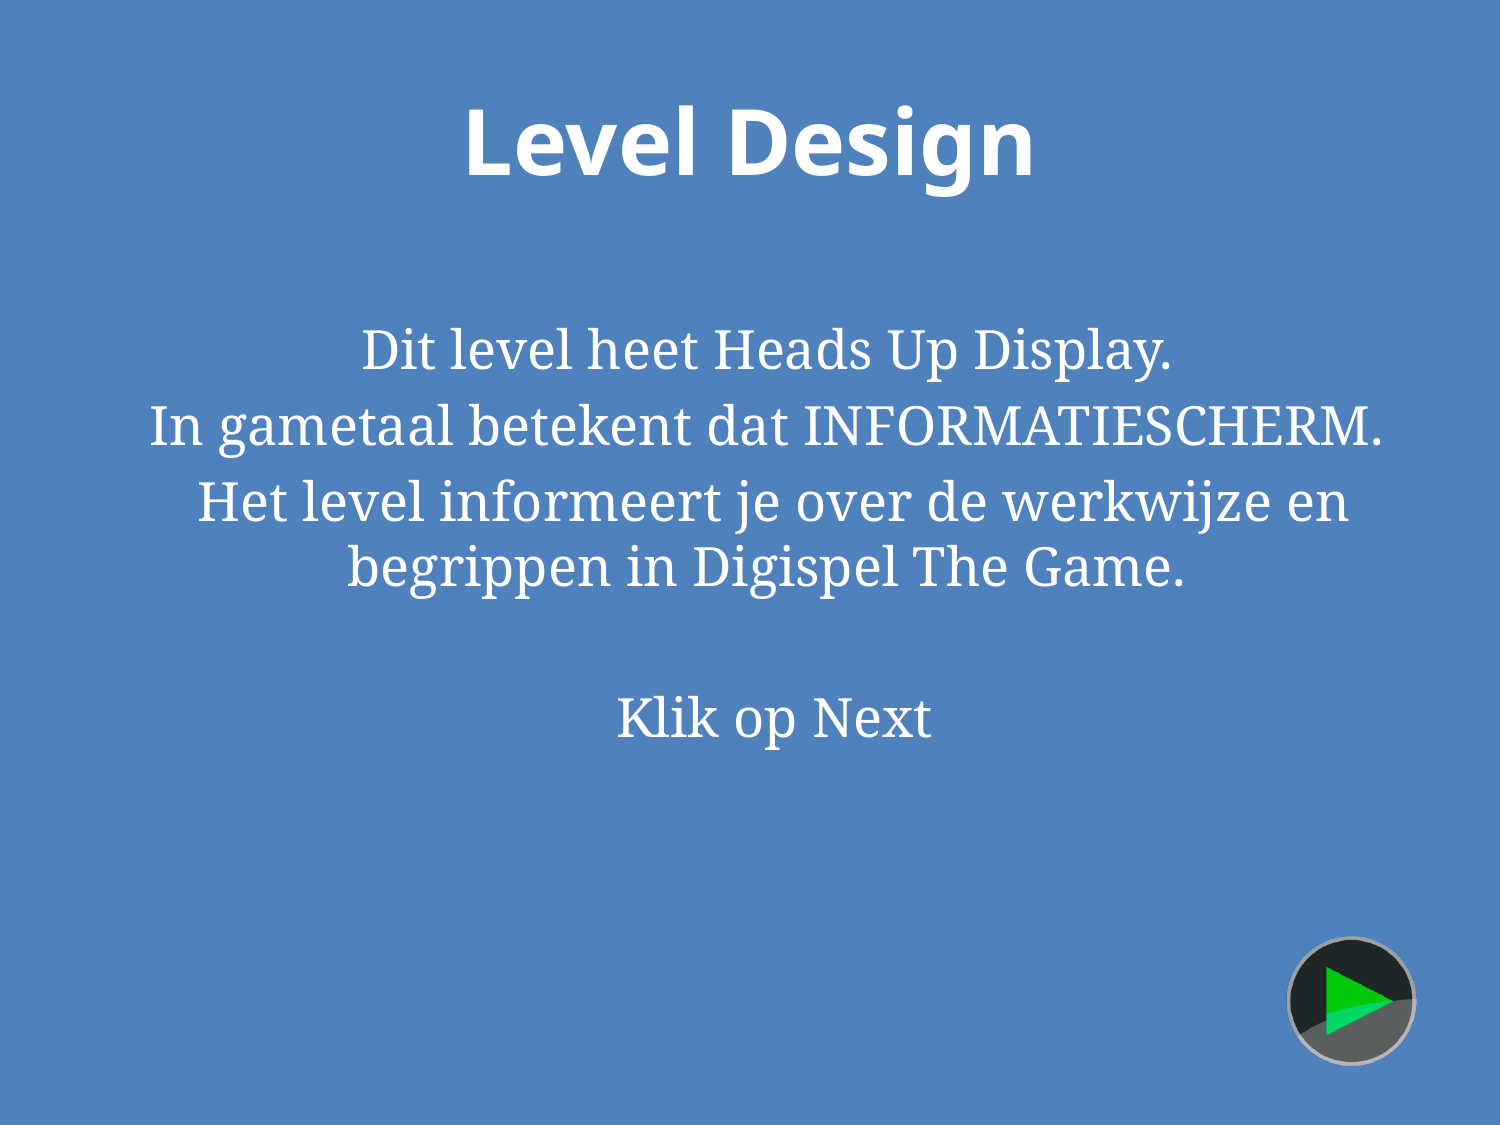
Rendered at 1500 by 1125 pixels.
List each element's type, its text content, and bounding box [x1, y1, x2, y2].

picture [1269, 917, 1434, 1083]
title Level Design [75, 45, 1425, 233]
list Dit level heet Heads Up Display. In gametaal betekent dat INFORMATIESCHERM. Het level informeert je over de werkwijze en begrippen in Digispel The Game. Klik op Next [88, 231, 1461, 988]
